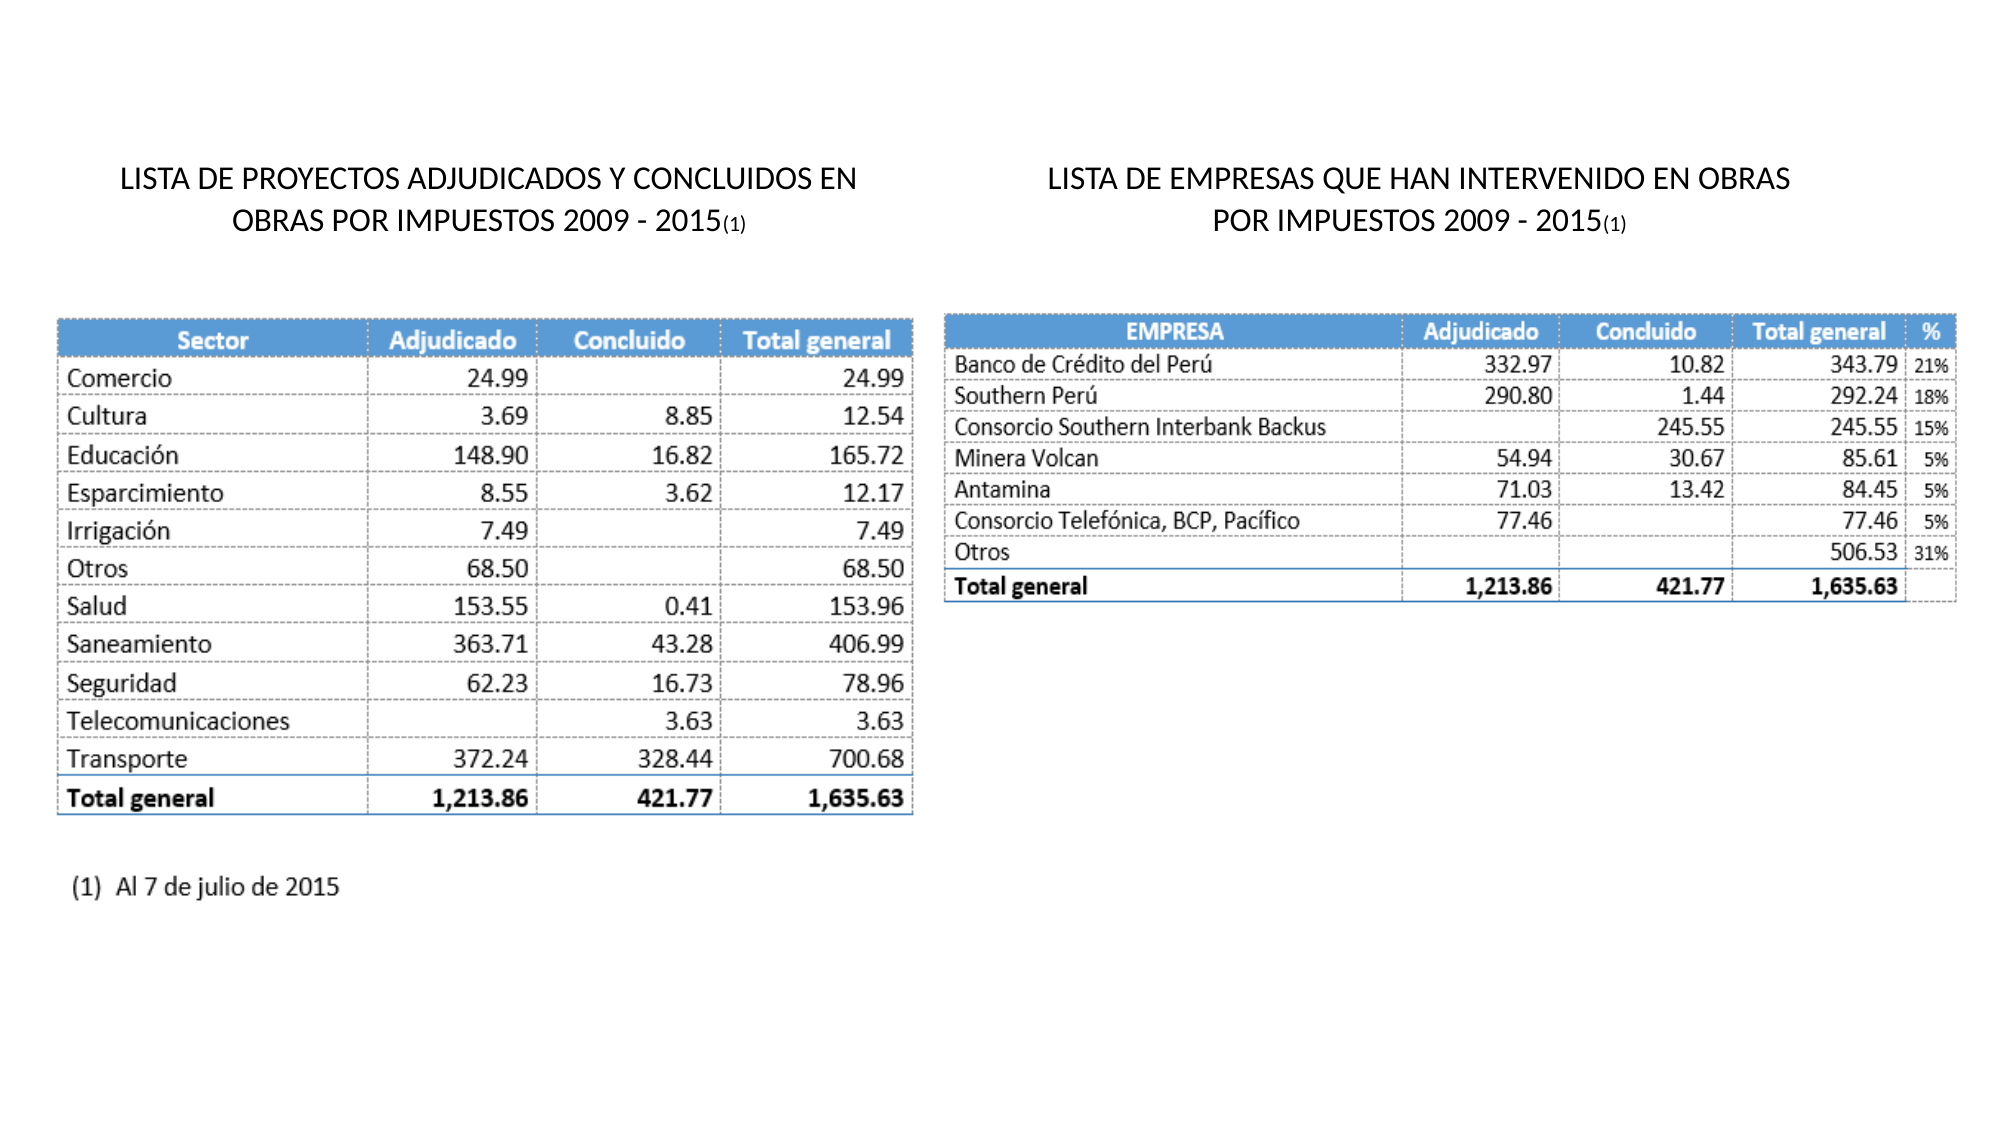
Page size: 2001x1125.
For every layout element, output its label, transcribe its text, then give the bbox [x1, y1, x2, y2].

picture [42, 297, 1966, 914]
text_box LISTA DE PROYECTOS ADJUDICADOS Y CONCLUIDOS EN OBRAS POR IMPUESTOS 2009 - 2015(1) [76, 145, 903, 246]
text_box LISTA DE EMPRESAS QUE HAN INTERVENIDO EN OBRAS POR IMPUESTOS 2009 - 2015(1) [1006, 145, 1833, 246]
